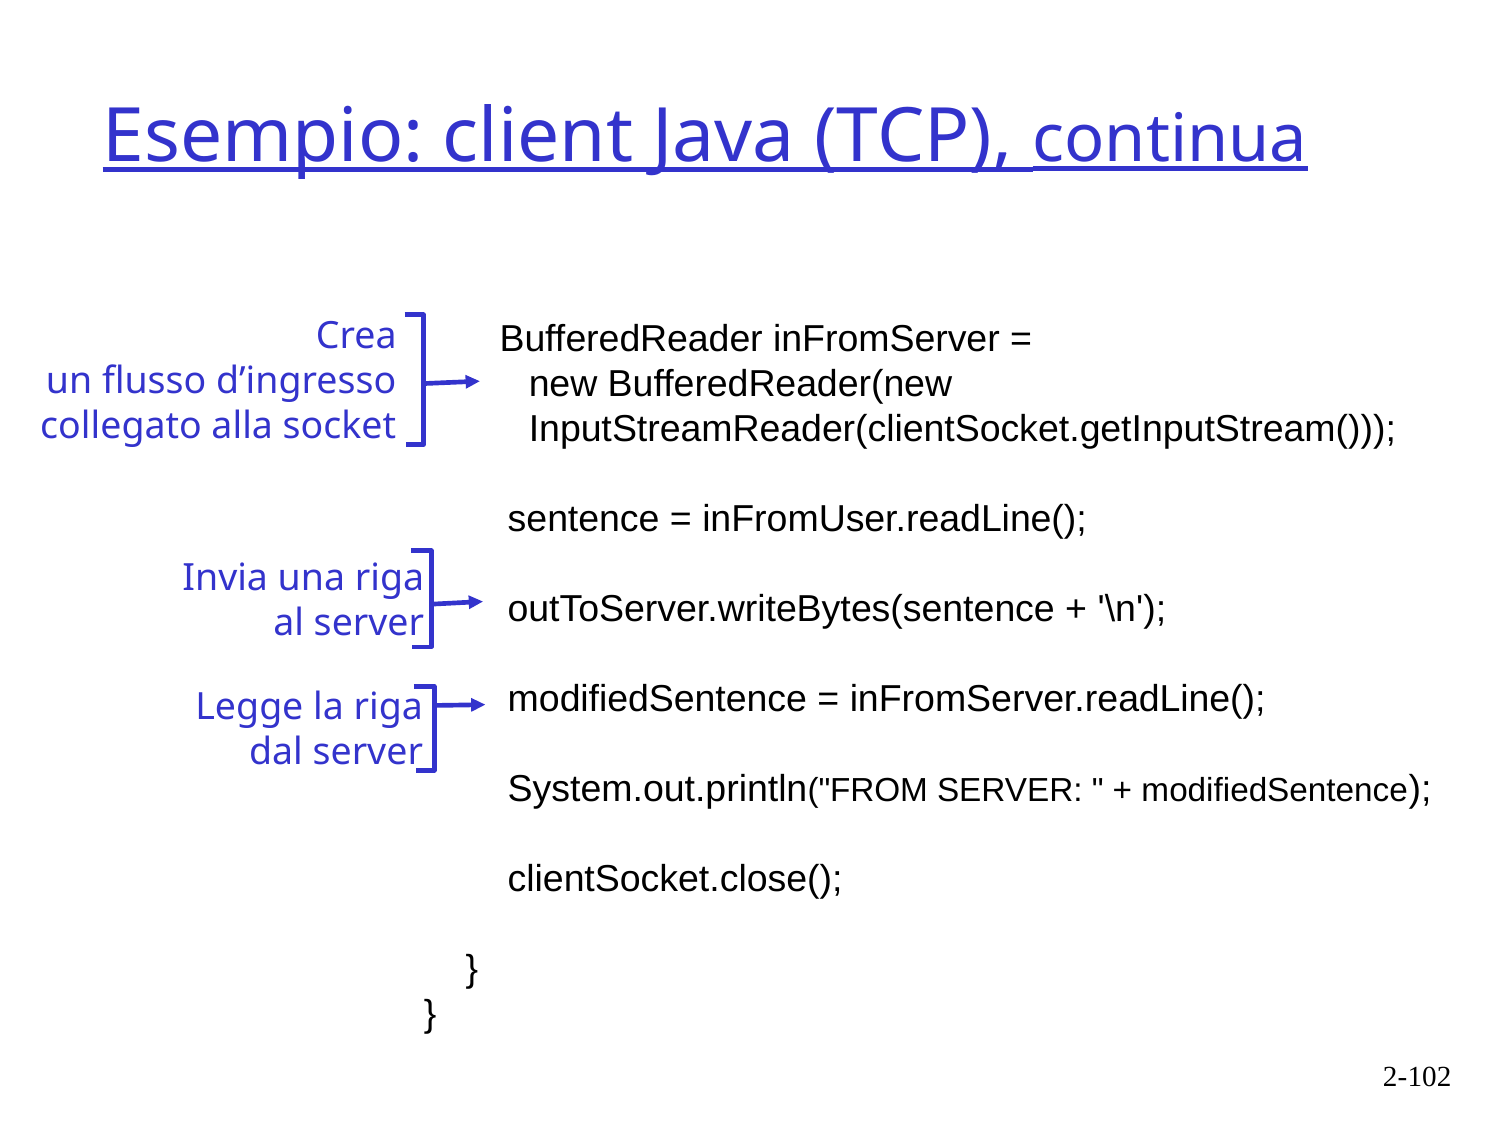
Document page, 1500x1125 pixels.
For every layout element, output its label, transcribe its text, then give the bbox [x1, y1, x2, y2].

text_box BufferedReader inFromServer = new BufferedReader(new InputStreamReader(clientSocket.getInputStream())); sentence = inFromUser.readLine(); outToServer.writeBytes(sentence + '\n'); modifiedSentence = inFromServer.readLine(); System.out.println("FROM SERVER: " + modifiedSentence); clientSocket.close(); } } [408, 306, 1458, 1042]
text_box [436, 698, 486, 712]
text_box Invia una riga al server [167, 545, 439, 650]
text_box [431, 595, 483, 609]
text_box [423, 375, 480, 388]
text_box [413, 686, 435, 771]
text_box [404, 314, 424, 445]
slide_number 2-102 [1362, 1049, 1467, 1125]
title Esempio: client Java (TCP), continua [87, 37, 1363, 226]
text_box [410, 550, 432, 647]
text_box Crea un flusso d’ingresso collegato alla socket [18, 303, 412, 454]
text_box Legge la riga dal server [180, 674, 438, 780]
